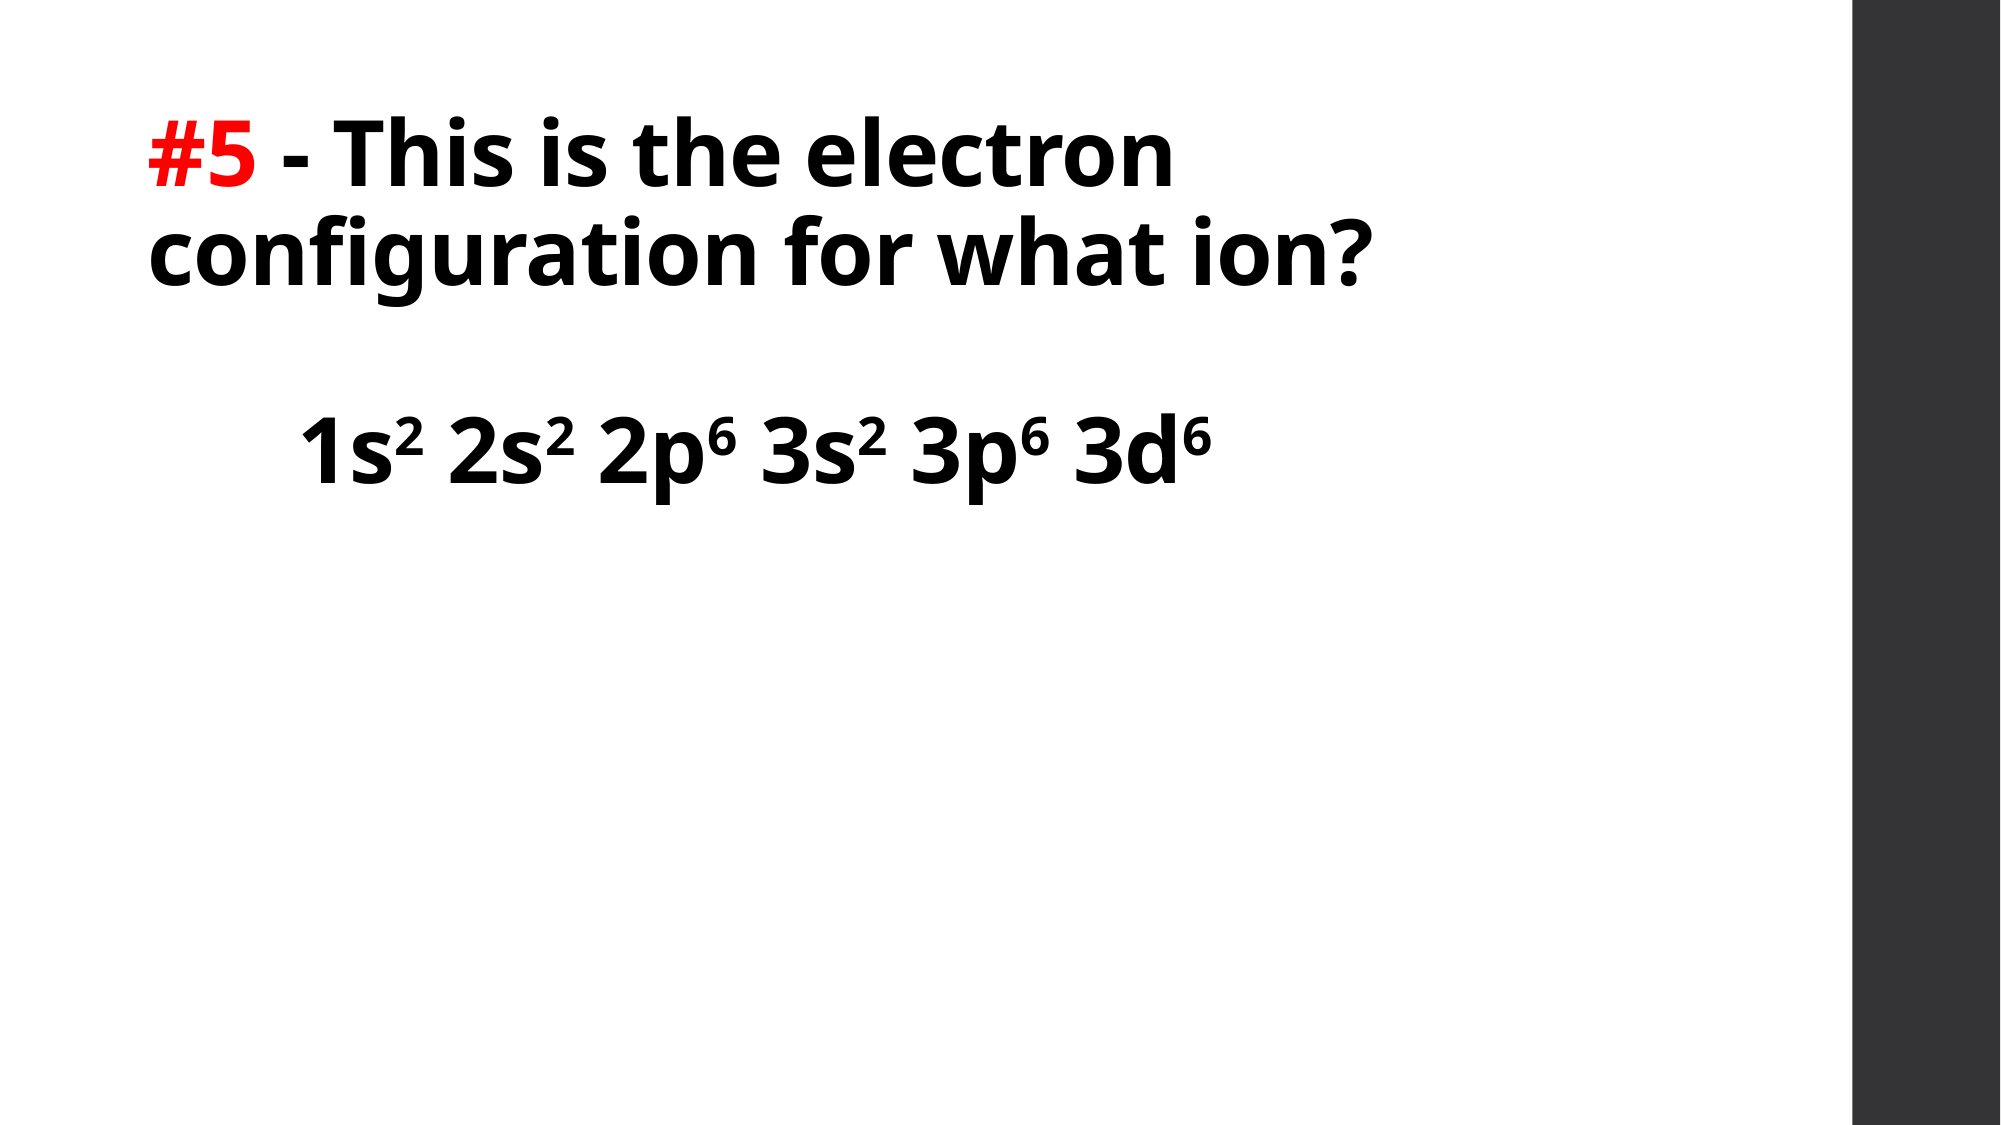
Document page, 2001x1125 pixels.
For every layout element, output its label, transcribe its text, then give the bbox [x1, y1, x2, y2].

title #5 - This is the electron configuration for what ion? 1s2 2s2 2p6 3s2 3p6 3d6 [132, 99, 1638, 288]
